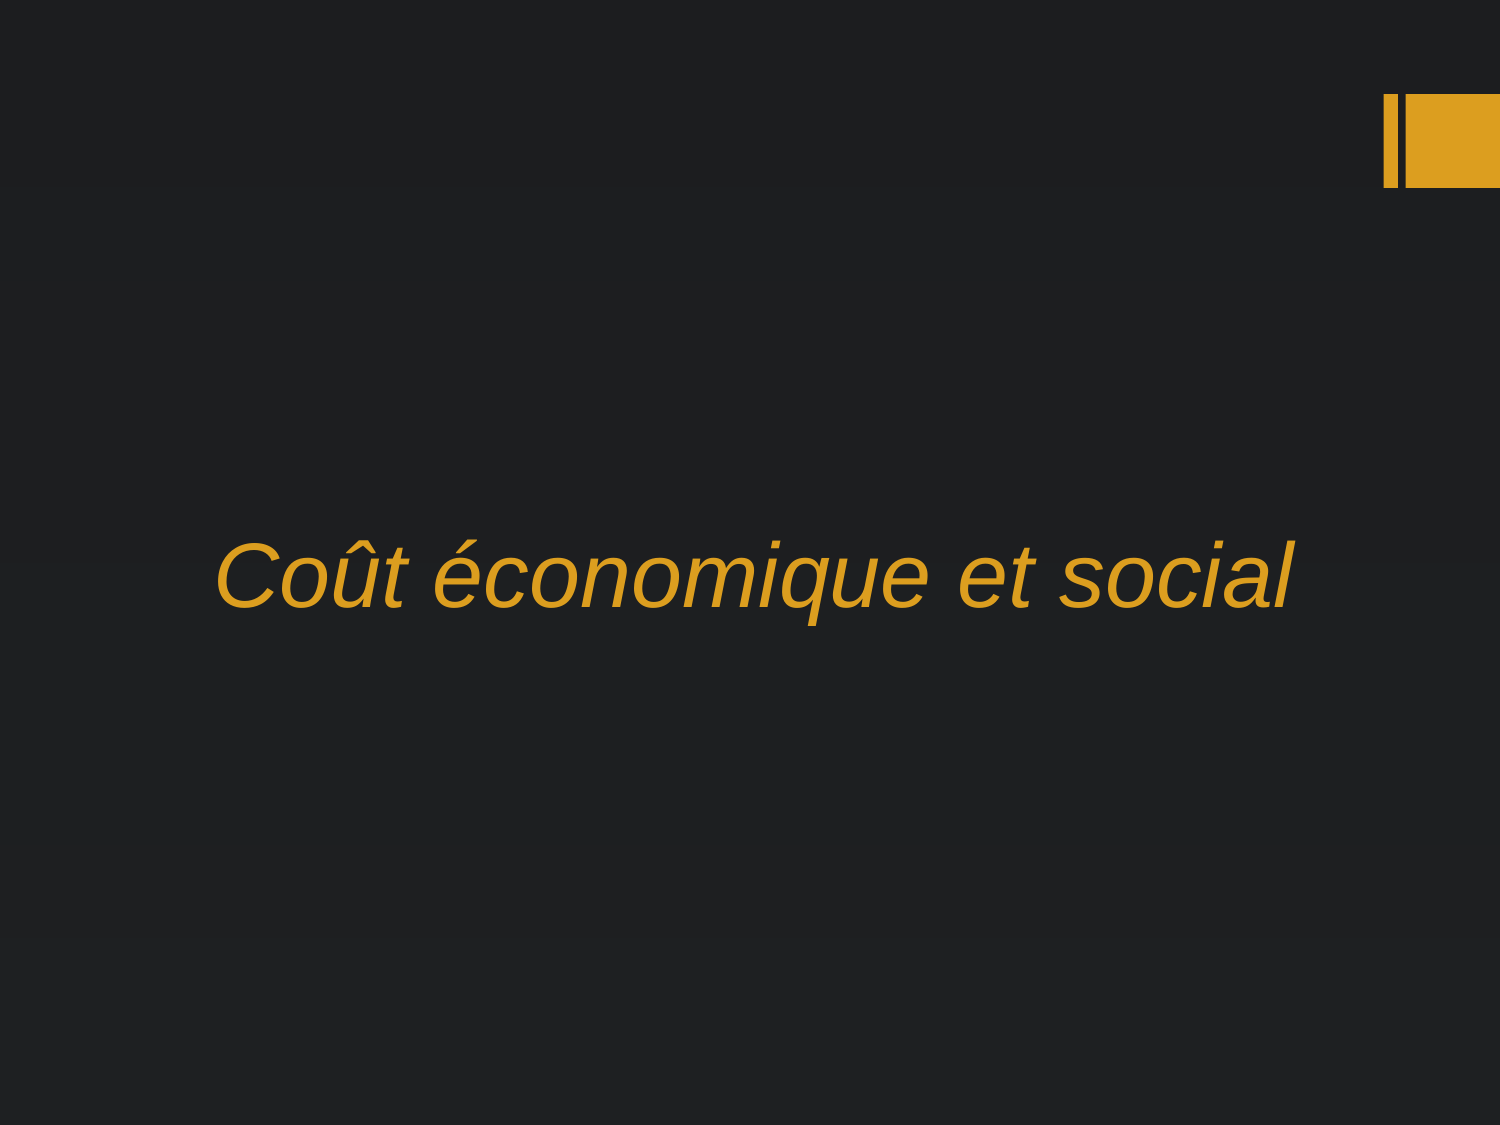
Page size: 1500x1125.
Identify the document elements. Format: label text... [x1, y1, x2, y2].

title Coût économique et social [147, 208, 1348, 634]
